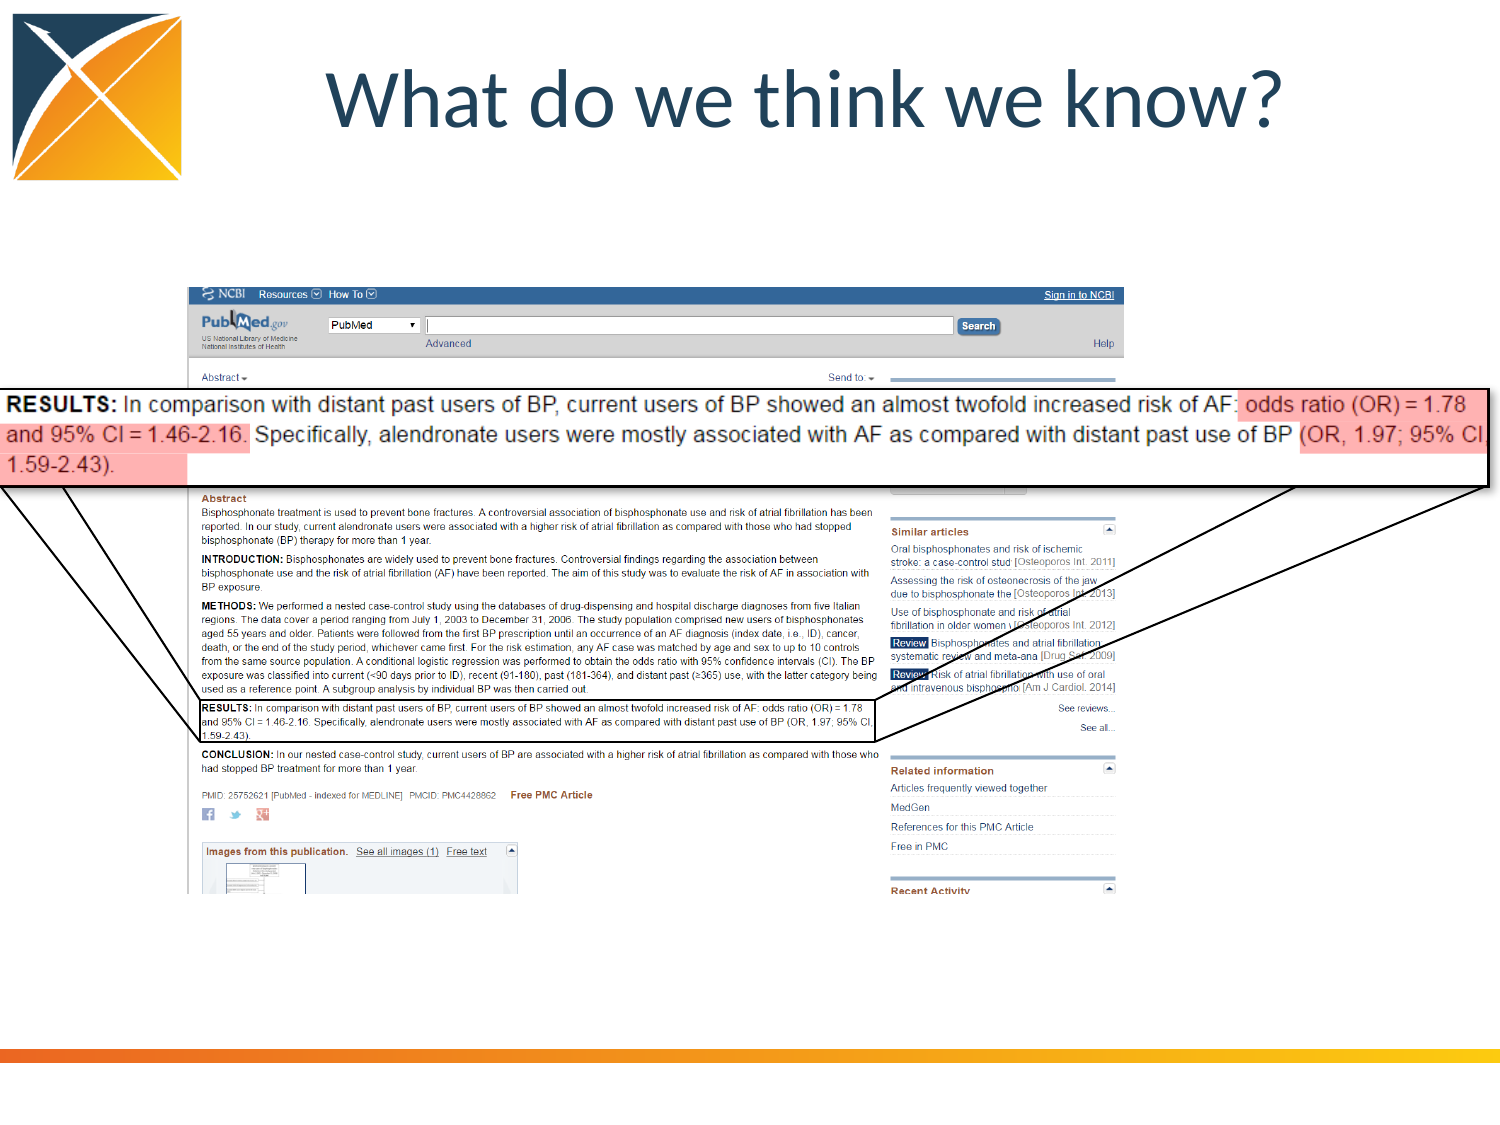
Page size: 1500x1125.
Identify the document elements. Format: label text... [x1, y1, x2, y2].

picture [0, 0, 206, 200]
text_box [0, 493, 201, 742]
title What do we think we know? [187, 24, 1425, 163]
picture [0, 287, 1488, 894]
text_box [874, 491, 1488, 742]
